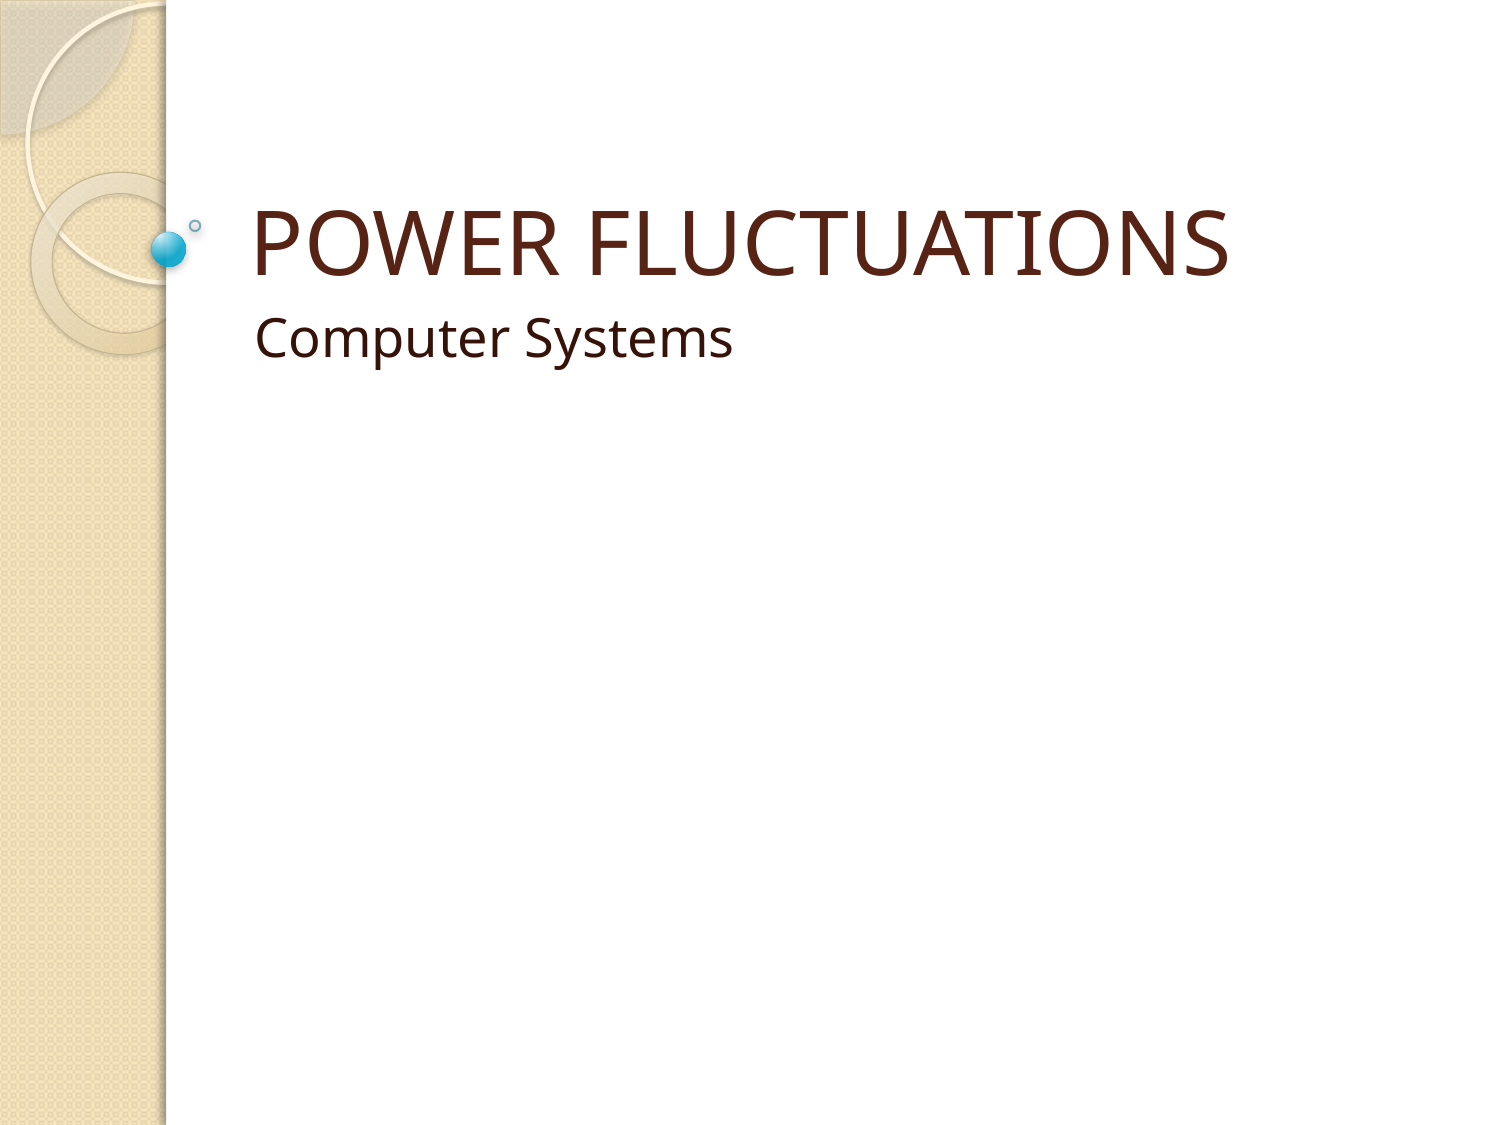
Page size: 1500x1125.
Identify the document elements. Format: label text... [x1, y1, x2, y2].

subtitle Computer Systems [234, 303, 1450, 591]
title POWER FLUCTUATIONS [234, 59, 1450, 301]
